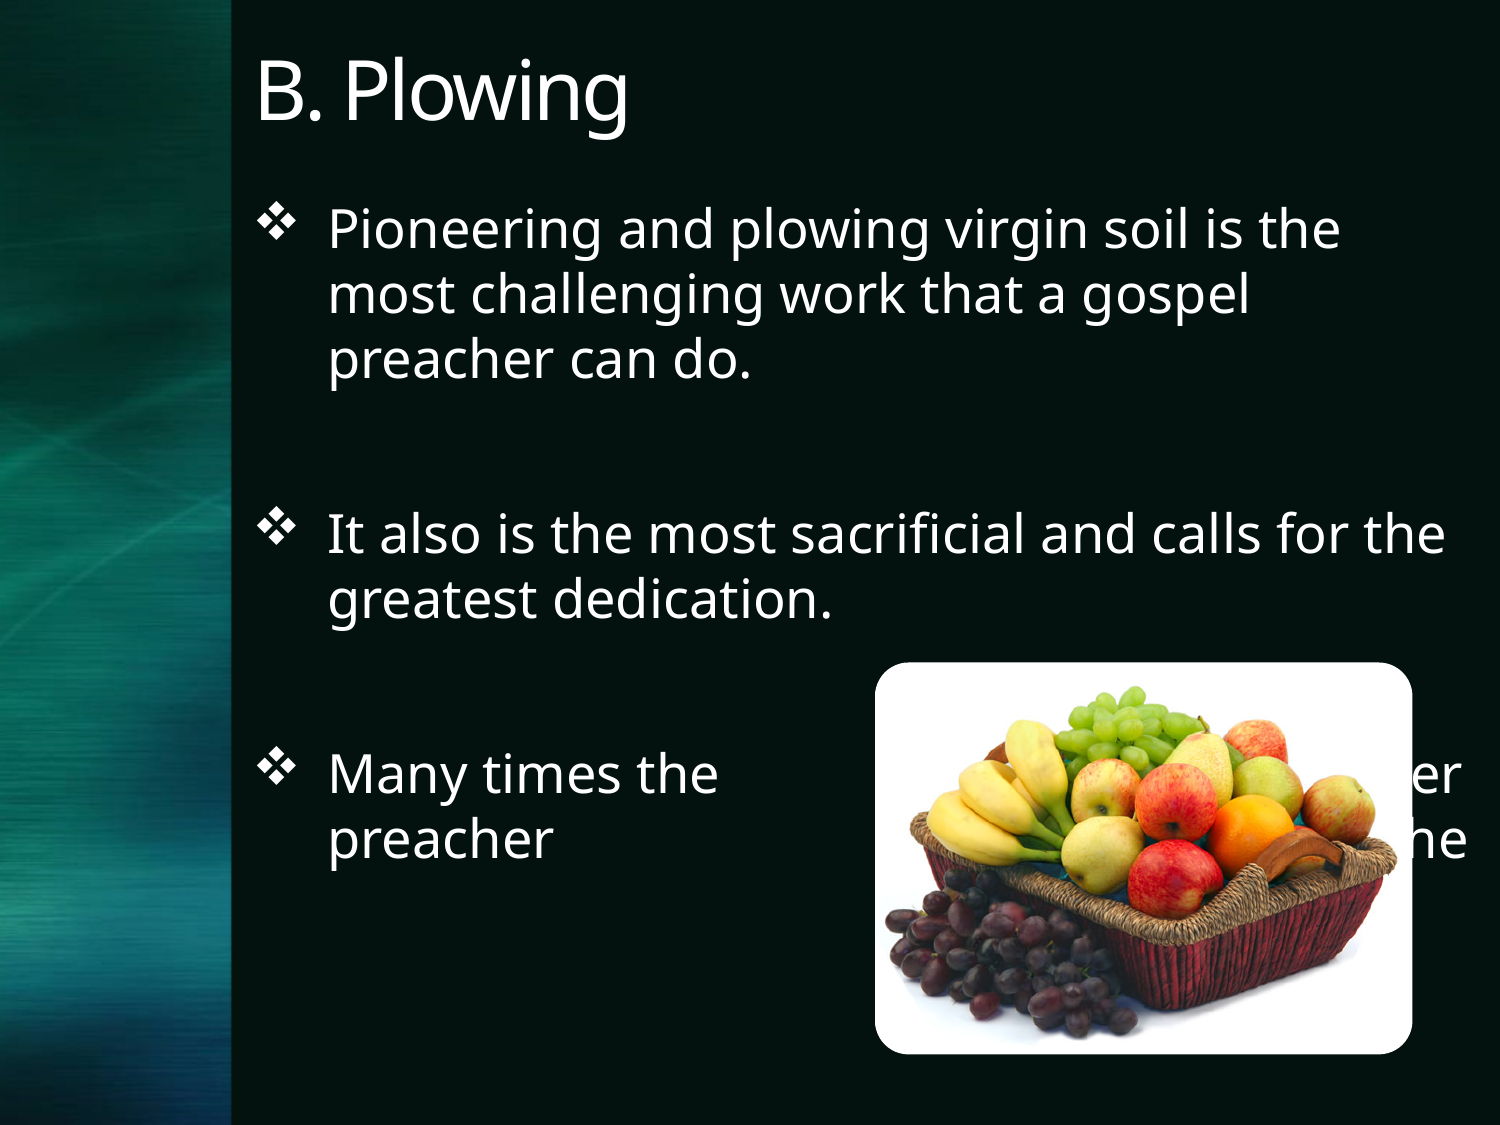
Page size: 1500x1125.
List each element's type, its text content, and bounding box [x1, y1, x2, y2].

title B. Plowing [253, 12, 1500, 175]
text_box Pioneering and plowing virgin soil is the most challenging work that a gospel preacher can do. It also is the most sacrificial and calls for the greatest dedication. Many times the pioneer preacher never sees the fruit of his labors. [237, 187, 1500, 1007]
picture [0, 0, 1500, 1125]
